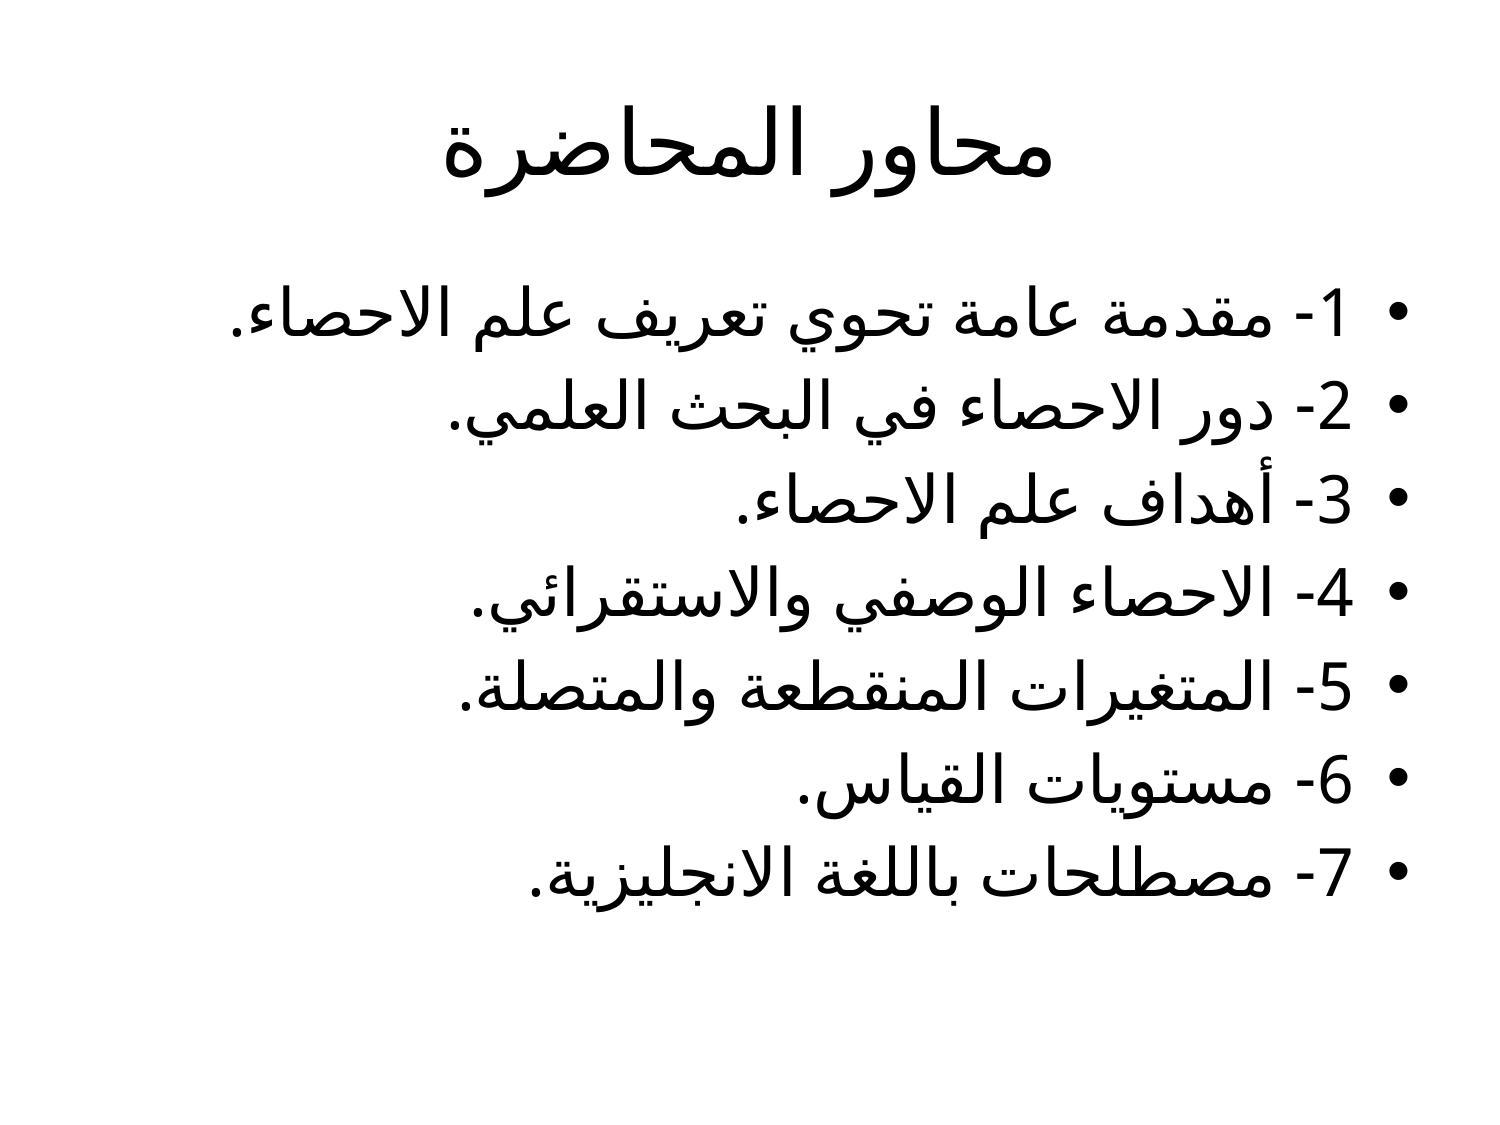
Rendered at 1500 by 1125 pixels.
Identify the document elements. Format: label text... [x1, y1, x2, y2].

title محاور المحاضرة [75, 45, 1425, 233]
list 1- مقدمة عامة تحوي تعريف علم الاحصاء. 2- دور الاحصاء في البحث العلمي. 3- أهداف علم الاحصاء. 4- الاحصاء الوصفي والاستقرائي. 5- المتغيرات المنقطعة والمتصلة. 6- مستويات القياس. 7- مصطلحات باللغة الانجليزية. [75, 262, 1425, 1005]
